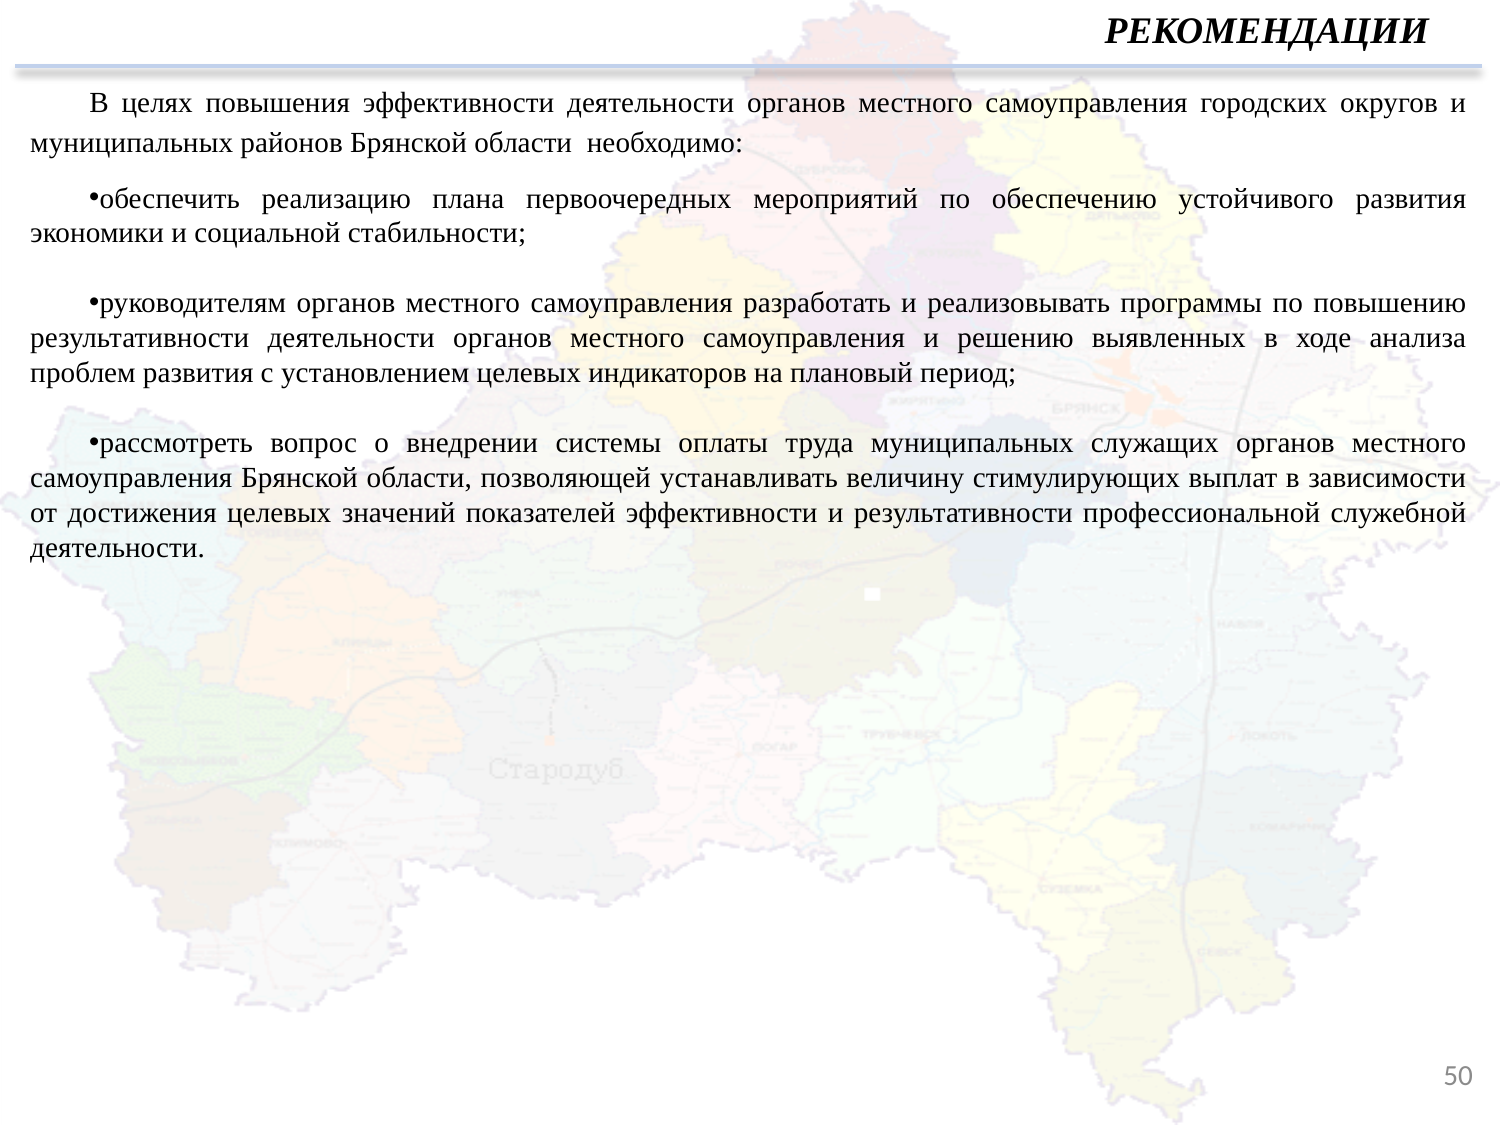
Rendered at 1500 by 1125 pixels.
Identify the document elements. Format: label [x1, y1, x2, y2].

text_box [15, 70, 1483, 681]
text_box [52, 0, 1444, 59]
text_box [1399, 1034, 1488, 1113]
